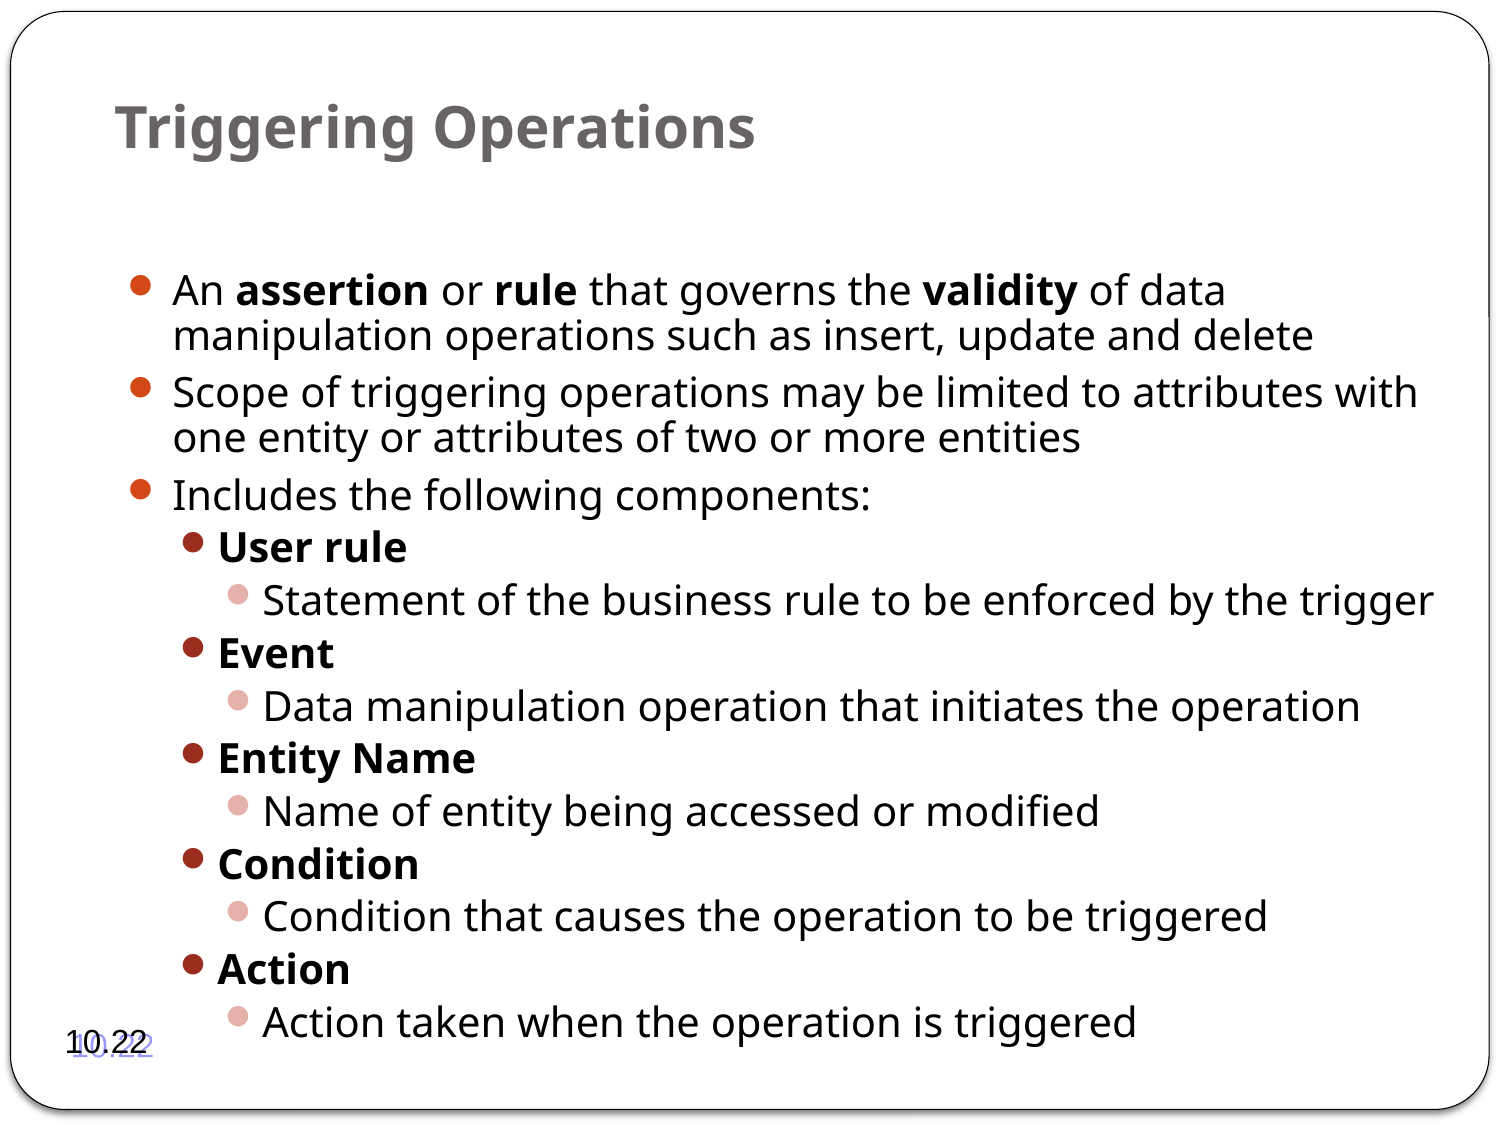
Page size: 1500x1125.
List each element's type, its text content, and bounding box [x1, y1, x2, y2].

text_box 10.22 [37, 1012, 175, 1107]
title Triggering Operations [99, 75, 1375, 175]
list An assertion or rule that governs the validity of data manipulation operations such as insert, update and delete Scope of triggering operations may be limited to attributes with one entity or attributes of two or more entities Includes the following components: User rule Statement of the business rule to be enforced by the trigger Event Data manipulation operation that initiates the operation Entity Name Name of entity being accessed or modified Condition Condition that causes the operation to be triggered Action Action taken when the operation is triggered [112, 262, 1475, 1125]
